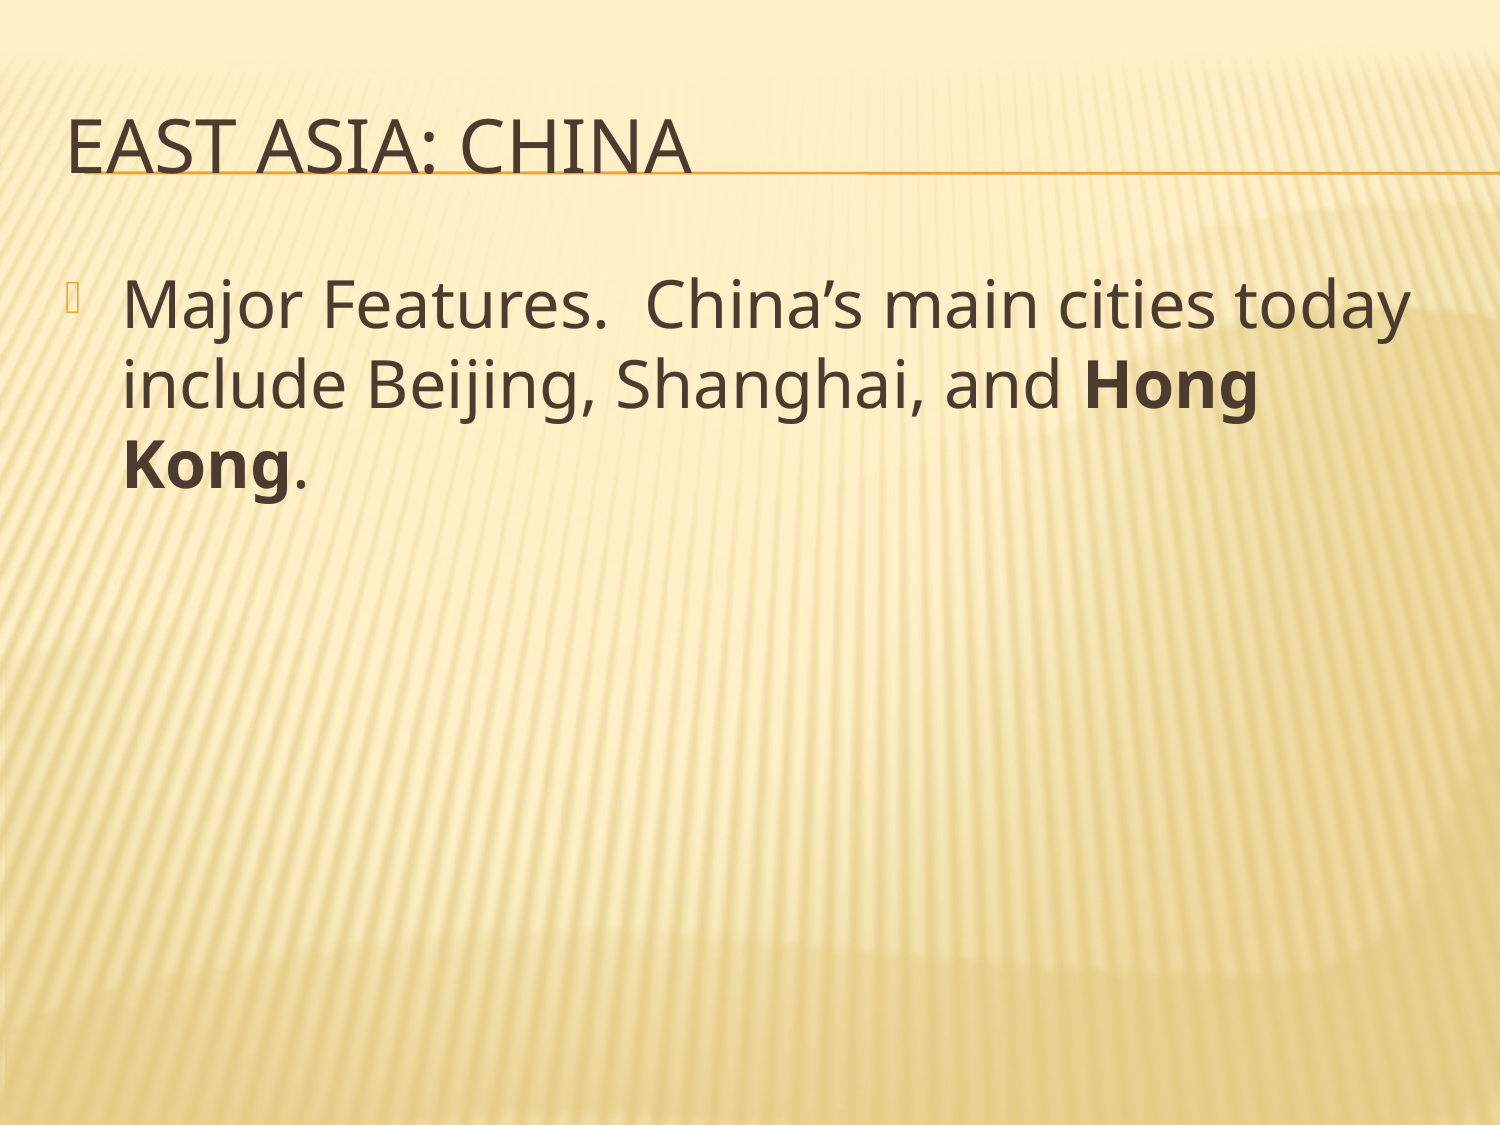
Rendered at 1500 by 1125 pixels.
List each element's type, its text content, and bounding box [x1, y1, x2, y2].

list Major Features. China’s main cities today include Beijing, Shanghai, and Hong Kong. [50, 254, 1475, 998]
title East Asia: China [50, 75, 1475, 213]
